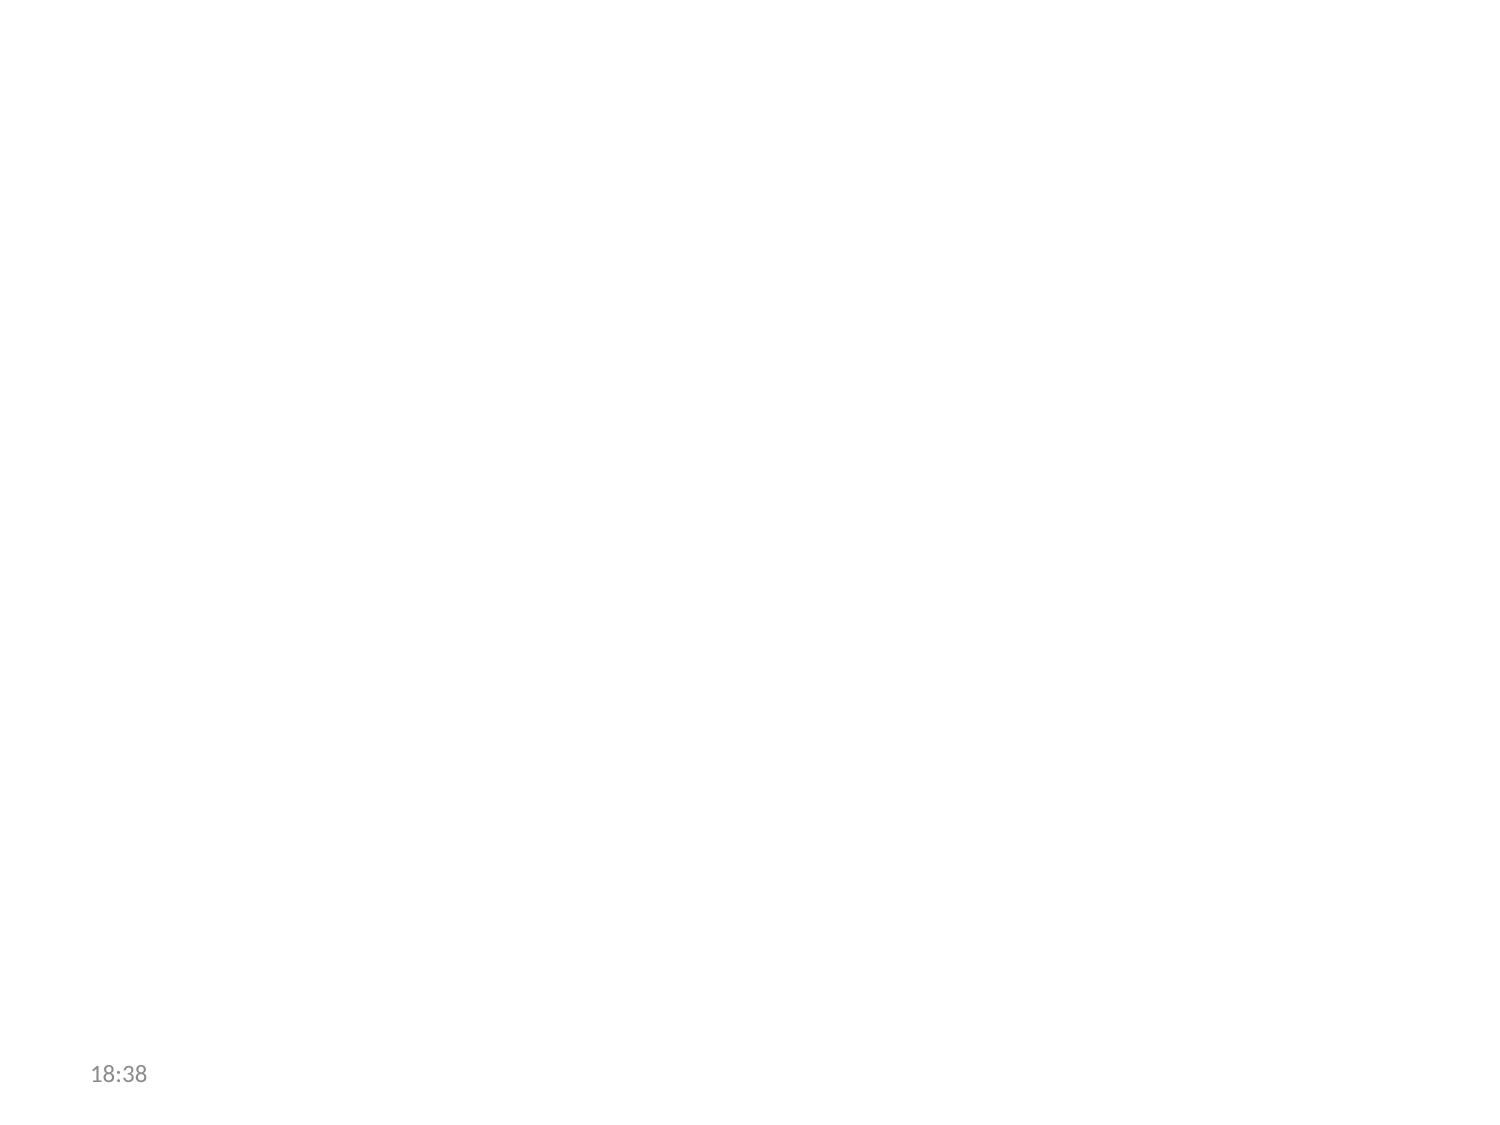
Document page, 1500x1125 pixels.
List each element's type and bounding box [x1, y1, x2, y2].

slide_number [75, 1042, 425, 1103]
